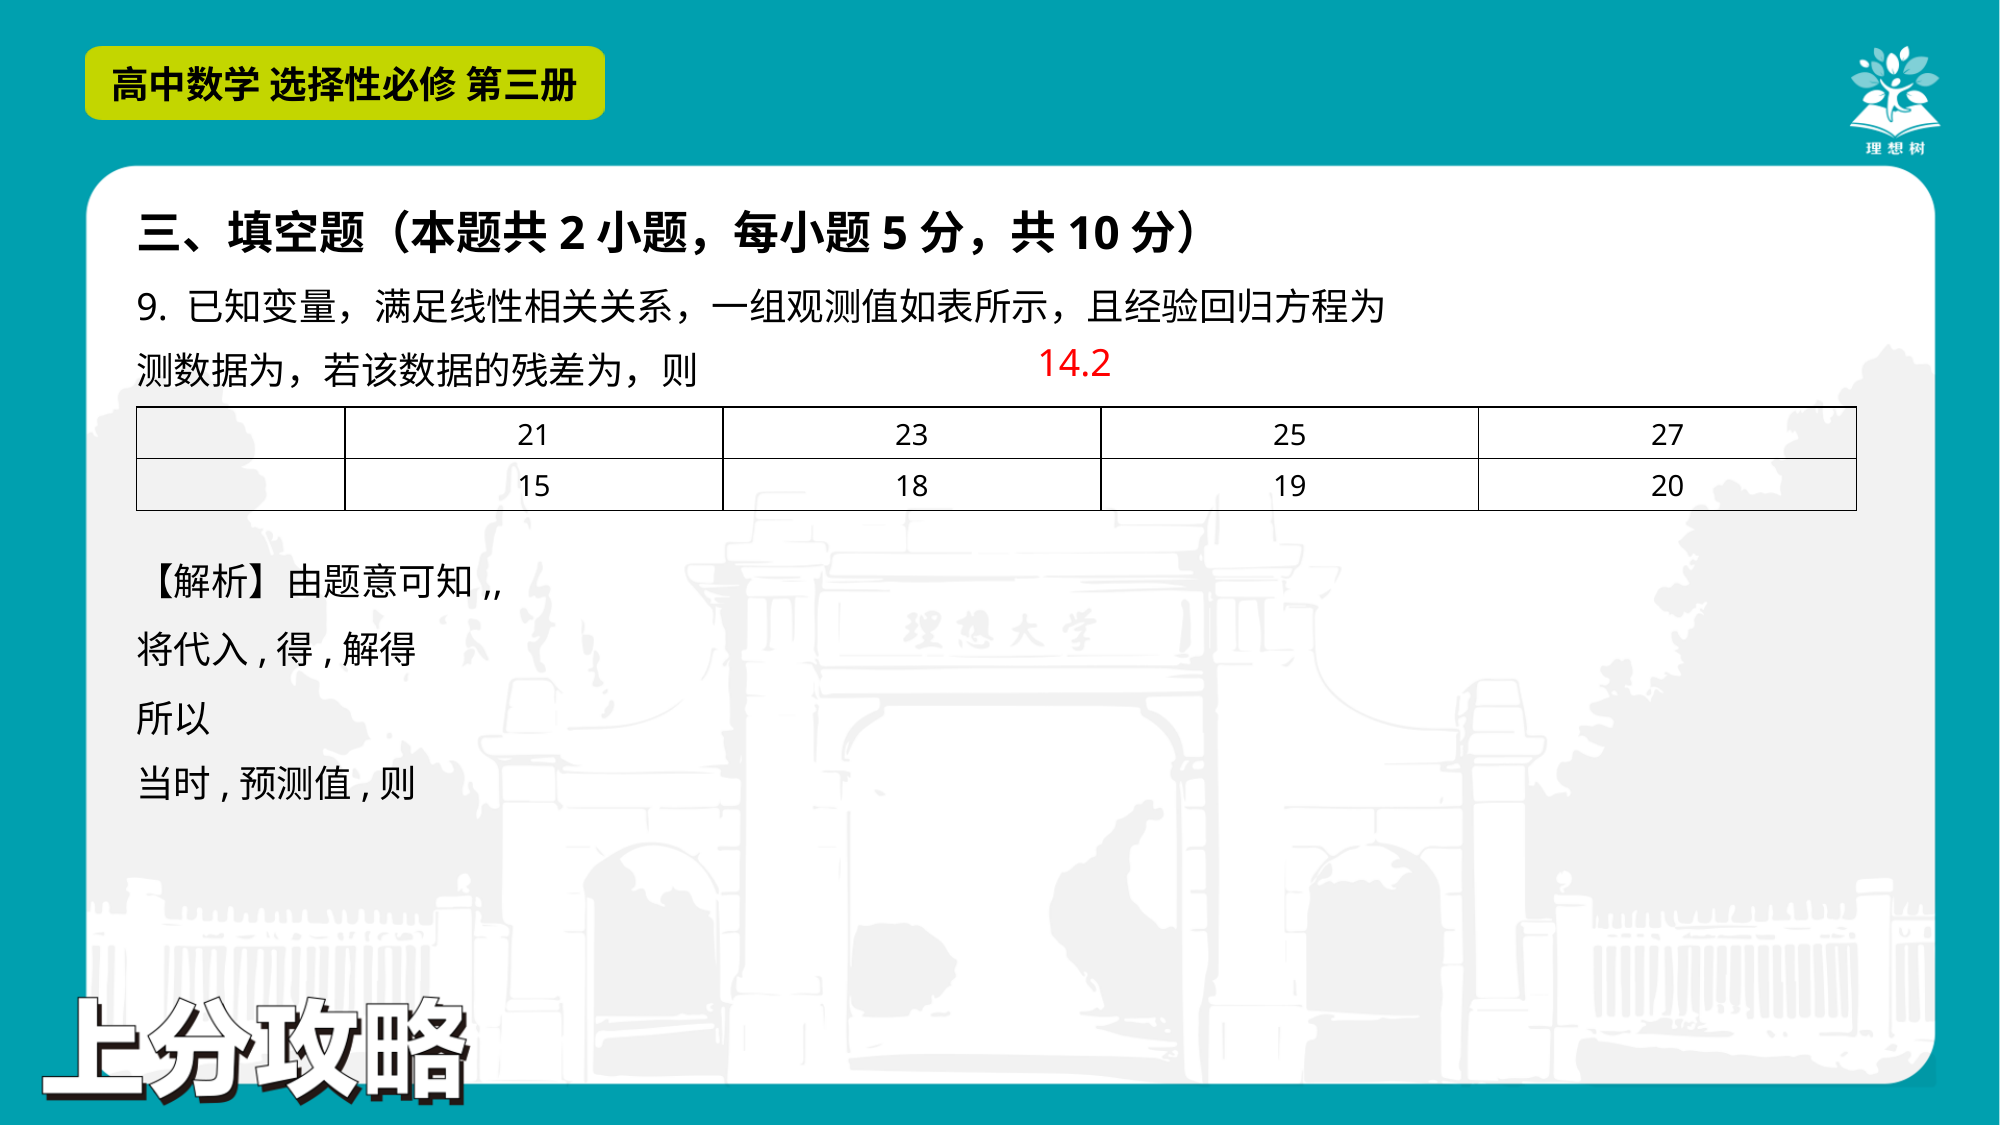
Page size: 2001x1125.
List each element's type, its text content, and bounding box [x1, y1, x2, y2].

text_box 三、填空题（本题共2小题，每小题5分，共10分） [136, 177, 1865, 317]
picture [0, 0, 2000, 1125]
text_box 14.2 [1023, 319, 1126, 378]
